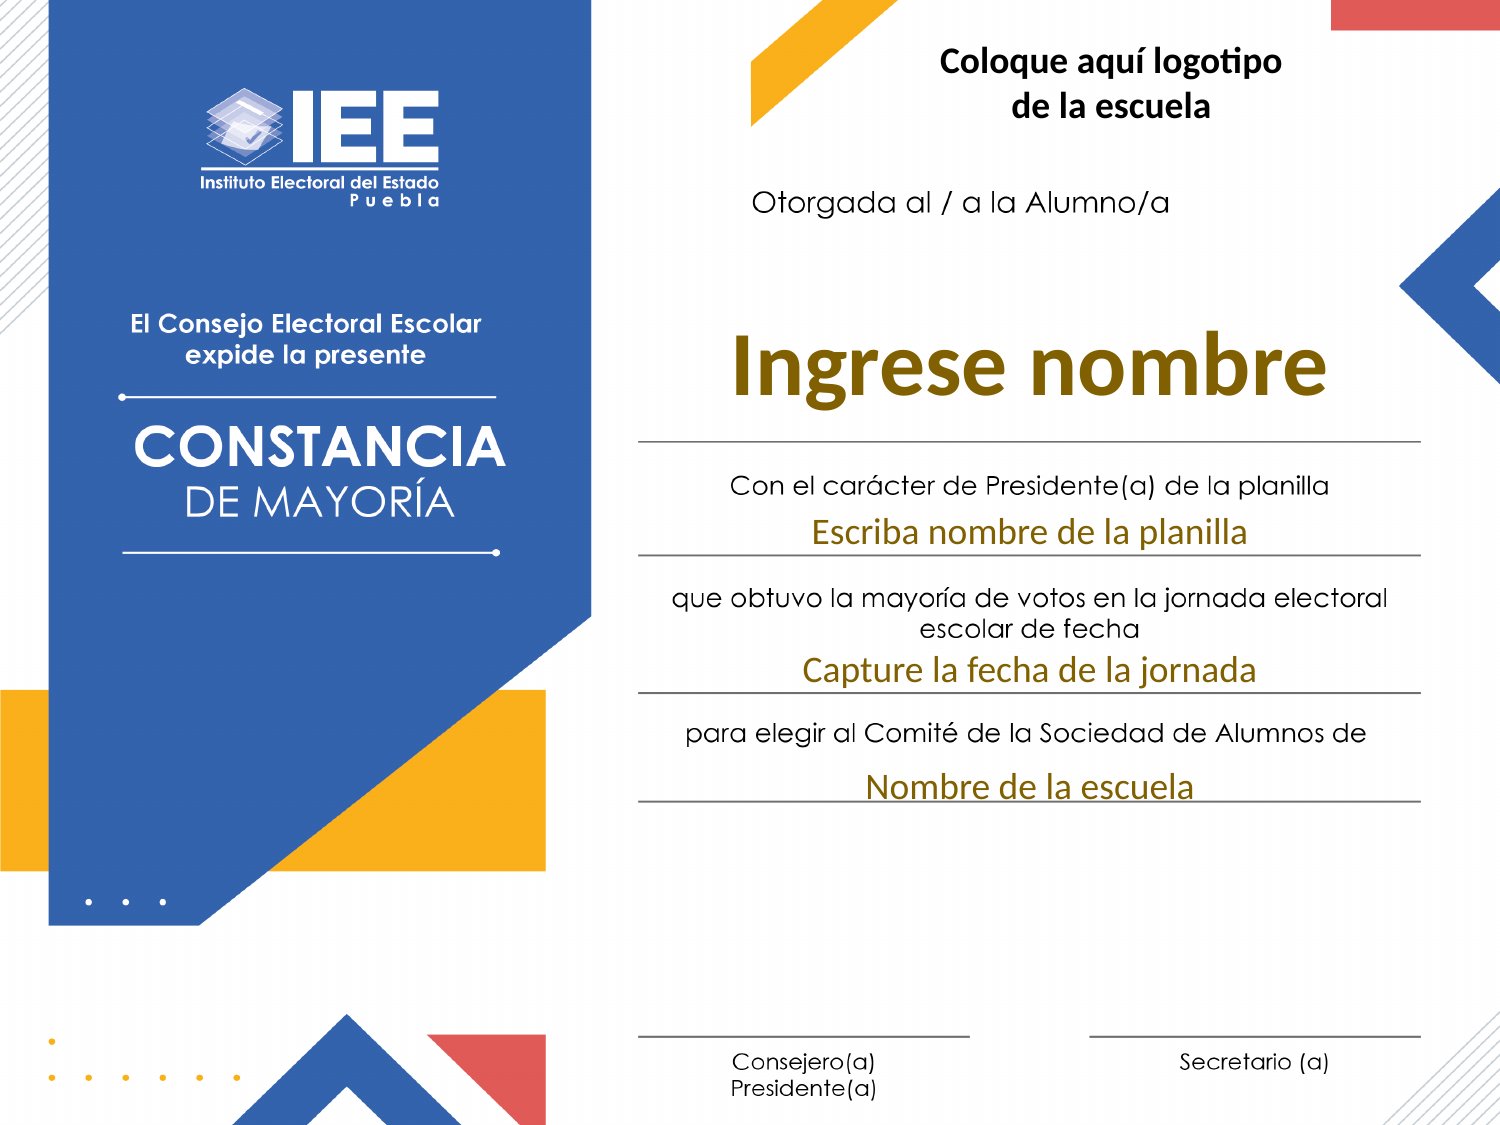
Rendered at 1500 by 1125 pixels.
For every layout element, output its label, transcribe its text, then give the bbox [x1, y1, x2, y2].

text_box Ingrese nombre [716, 296, 1345, 422]
text_box Nombre de la escuela [850, 754, 1211, 815]
text_box Capture la fecha de la jornada [787, 637, 1273, 698]
text_box Escriba nombre de la planilla [796, 499, 1264, 560]
text_box Coloque aquí logotipo de la escuela [914, 28, 1309, 133]
picture [0, 0, 1500, 1125]
